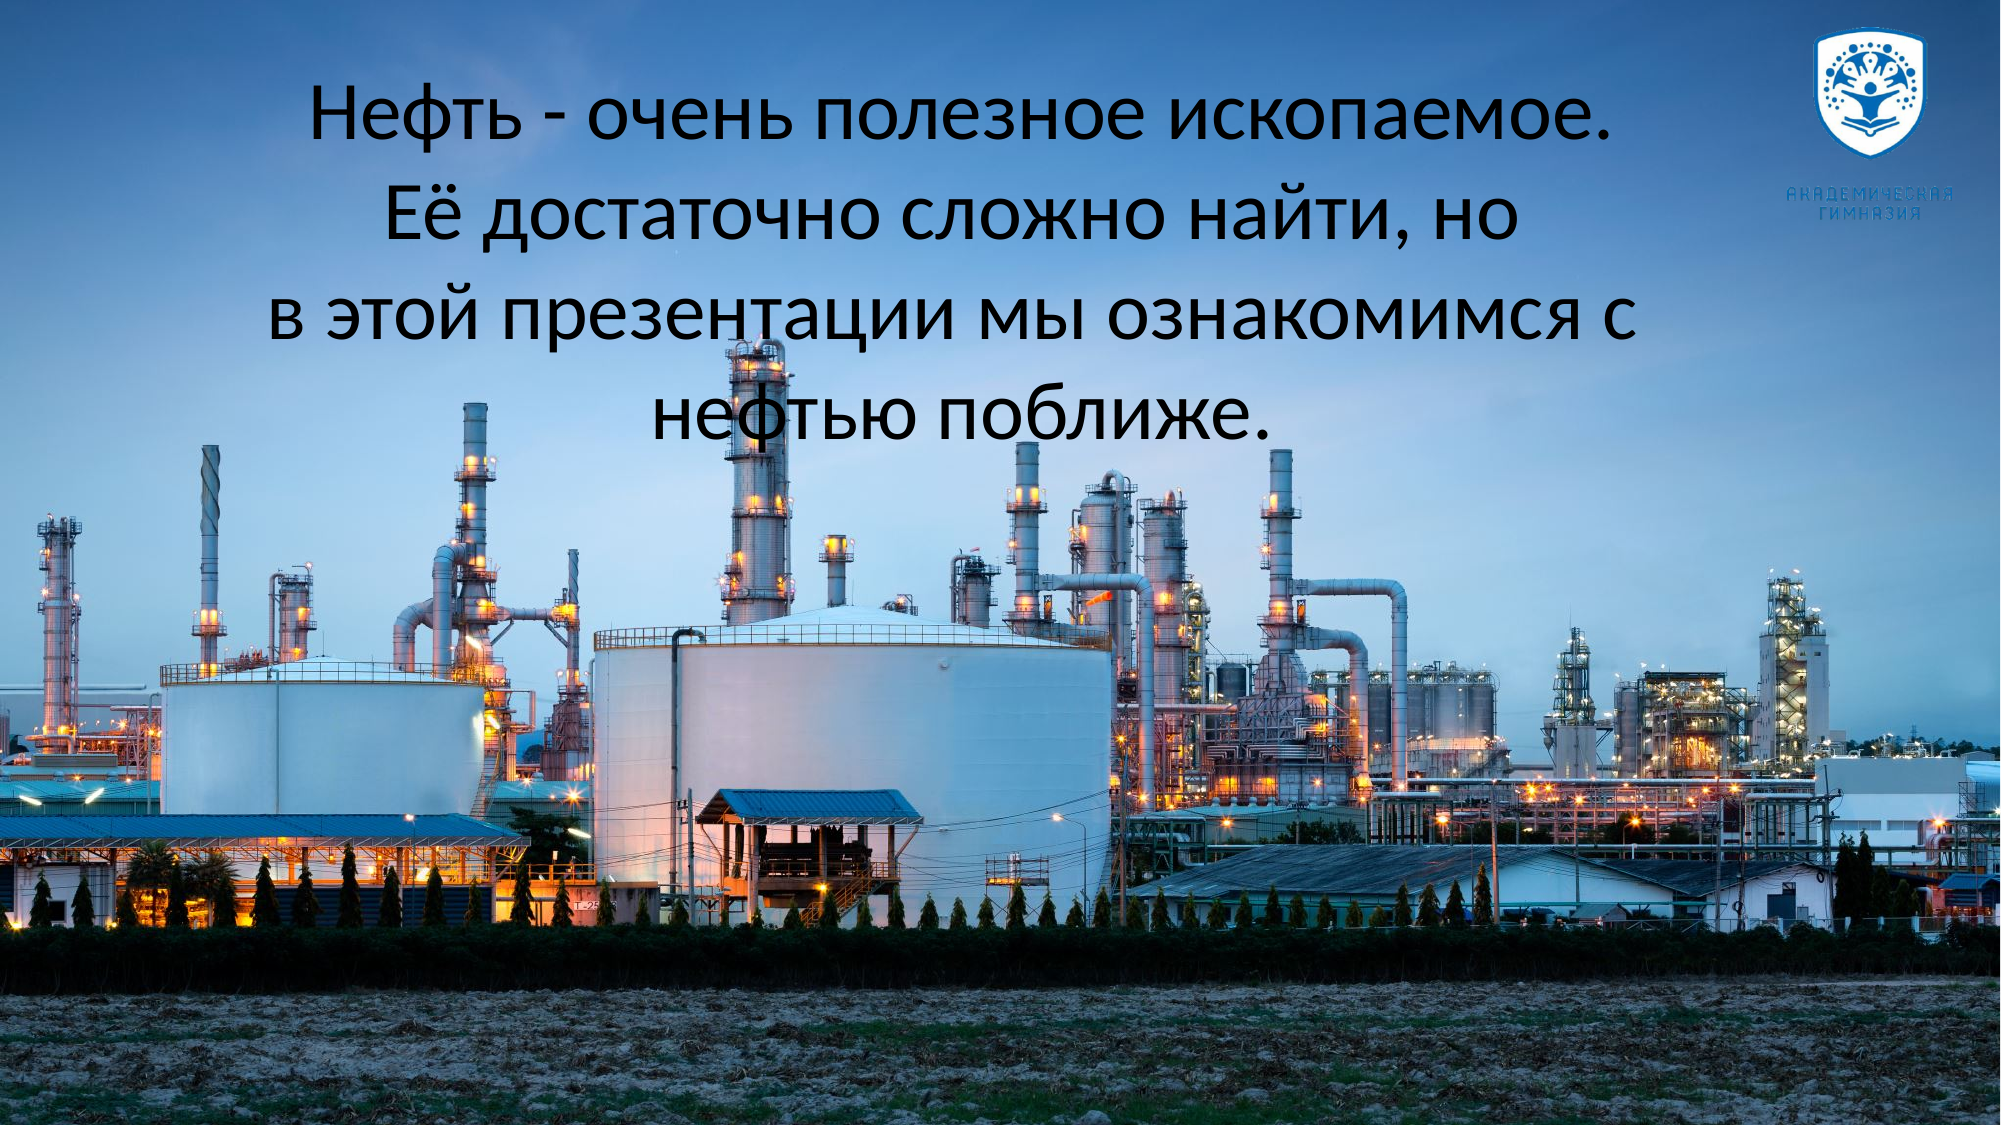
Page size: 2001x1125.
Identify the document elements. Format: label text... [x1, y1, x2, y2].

text_box Нефть - очень полезное ископаемое. Её достаточно сложно найти, но в этой презентации мы ознакомимся с нефтью поближе. [113, 48, 1811, 464]
picture [0, 0, 2001, 1125]
